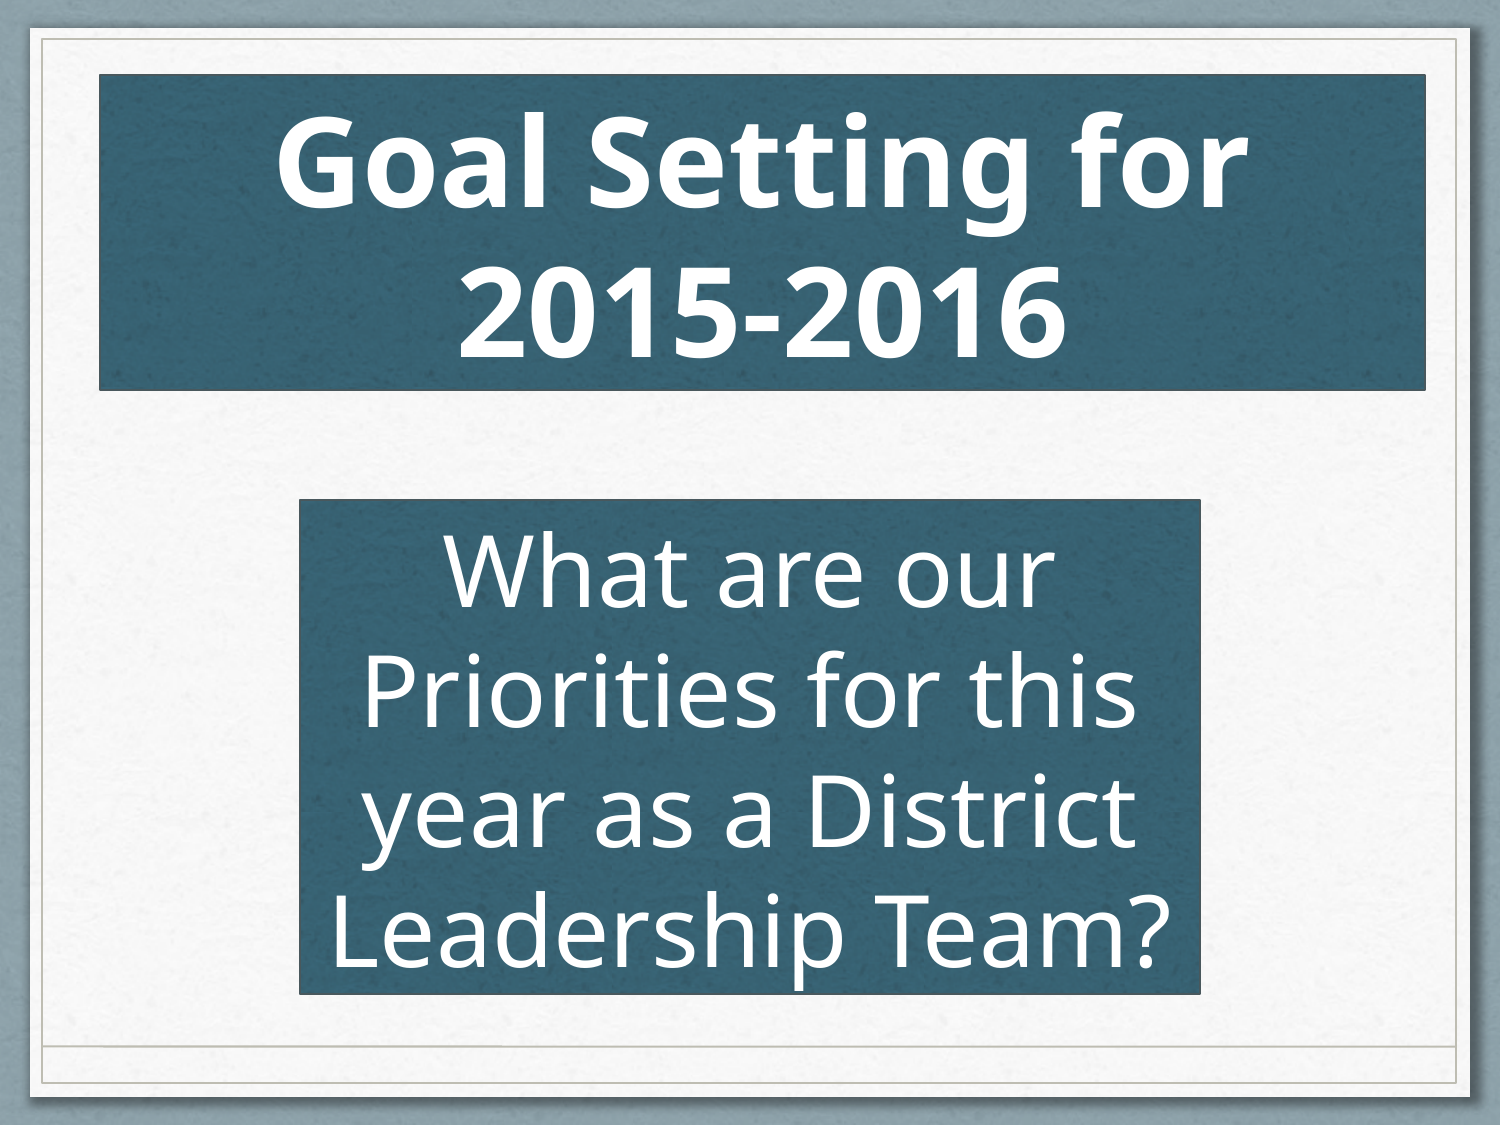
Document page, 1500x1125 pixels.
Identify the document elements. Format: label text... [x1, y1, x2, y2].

text_box What are our Priorities for this year as a District Leadership Team? [299, 499, 1201, 995]
text_box Goal Setting for 2015-2016 [99, 74, 1426, 391]
picture [30, 28, 1470, 1097]
